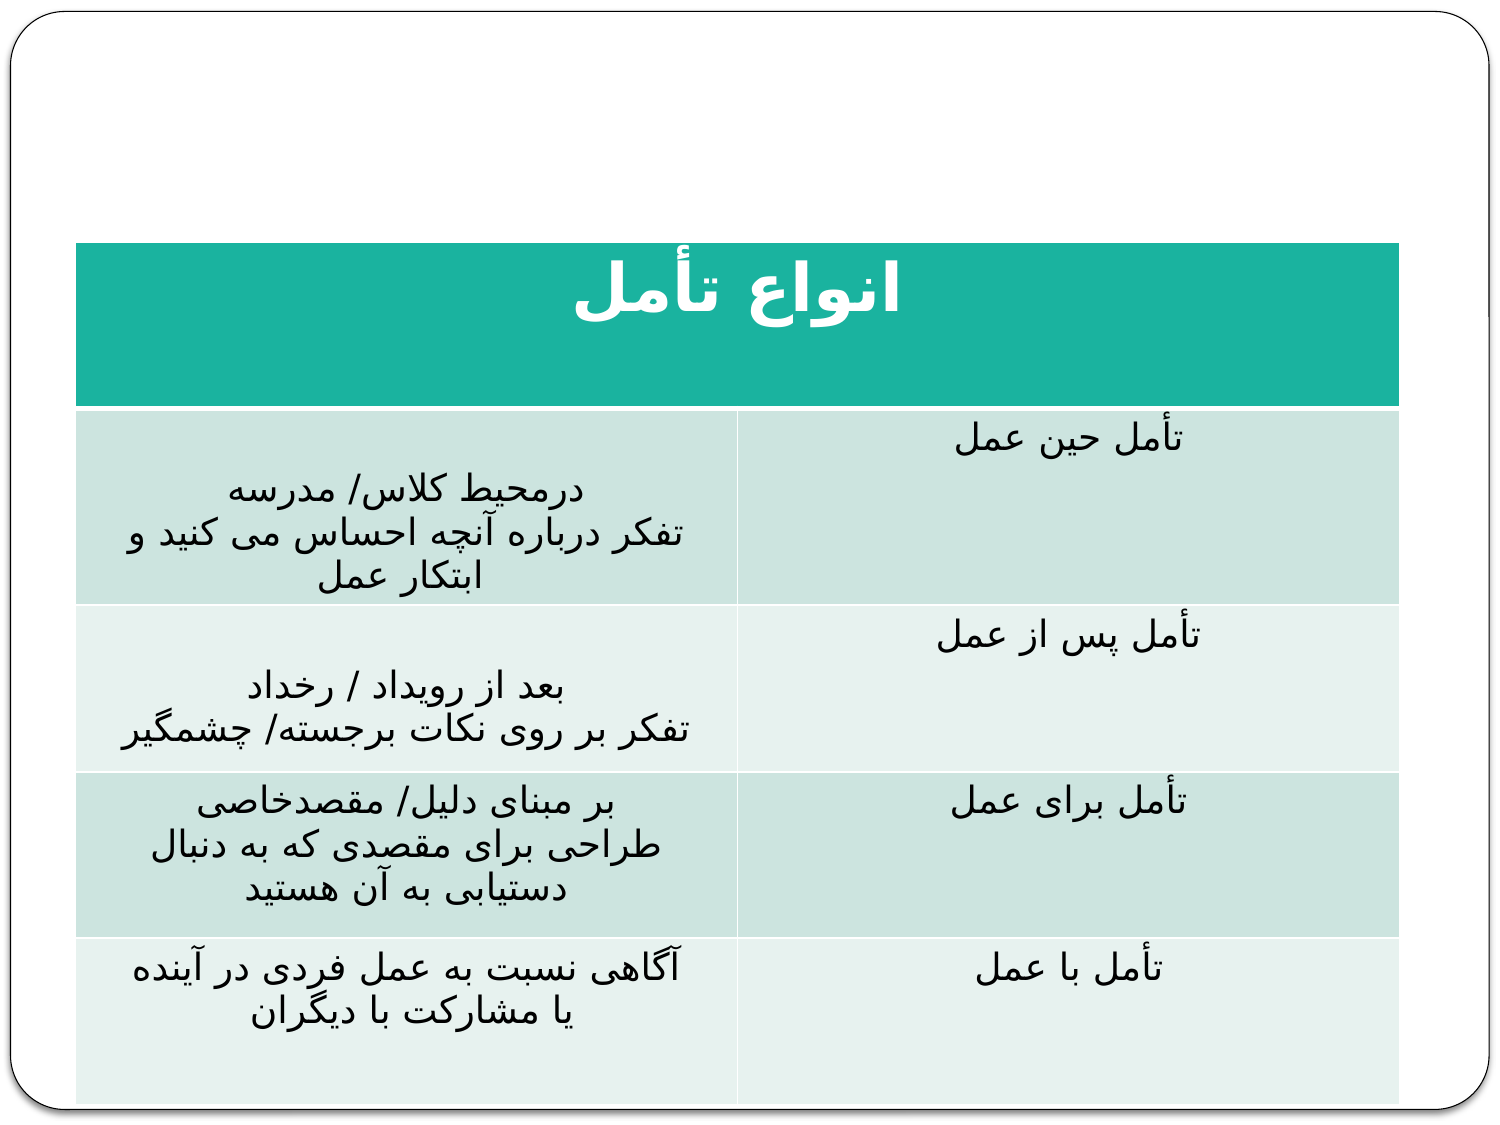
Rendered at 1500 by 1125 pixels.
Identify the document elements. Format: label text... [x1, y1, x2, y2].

table_cell تأمل با عمل [738, 939, 1399, 1104]
table_cell تأمل حین عمل [738, 411, 1399, 604]
table_cell بعد از رویداد / رخداد تفکر بر روی نکات برجسته/ چشمگیر [76, 606, 737, 771]
table_header انواع تأمل [76, 243, 1399, 406]
table_cell بر مبنای دلیل/ مقصدخاصی طراحی برای مقصدی که به دنبال دستیابی به آن هستید [76, 773, 737, 937]
table_cell درمحیط کلاس/ مدرسه تفکر درباره آنچه احساس می کنید و ابتکار عمل [76, 411, 737, 604]
table_cell آگاهی نسبت به عمل فردی در آینده یا مشارکت با دیگران [76, 939, 737, 1104]
table_cell تأمل برای عمل [738, 773, 1399, 937]
table_cell تأمل پس از عمل [738, 606, 1399, 771]
